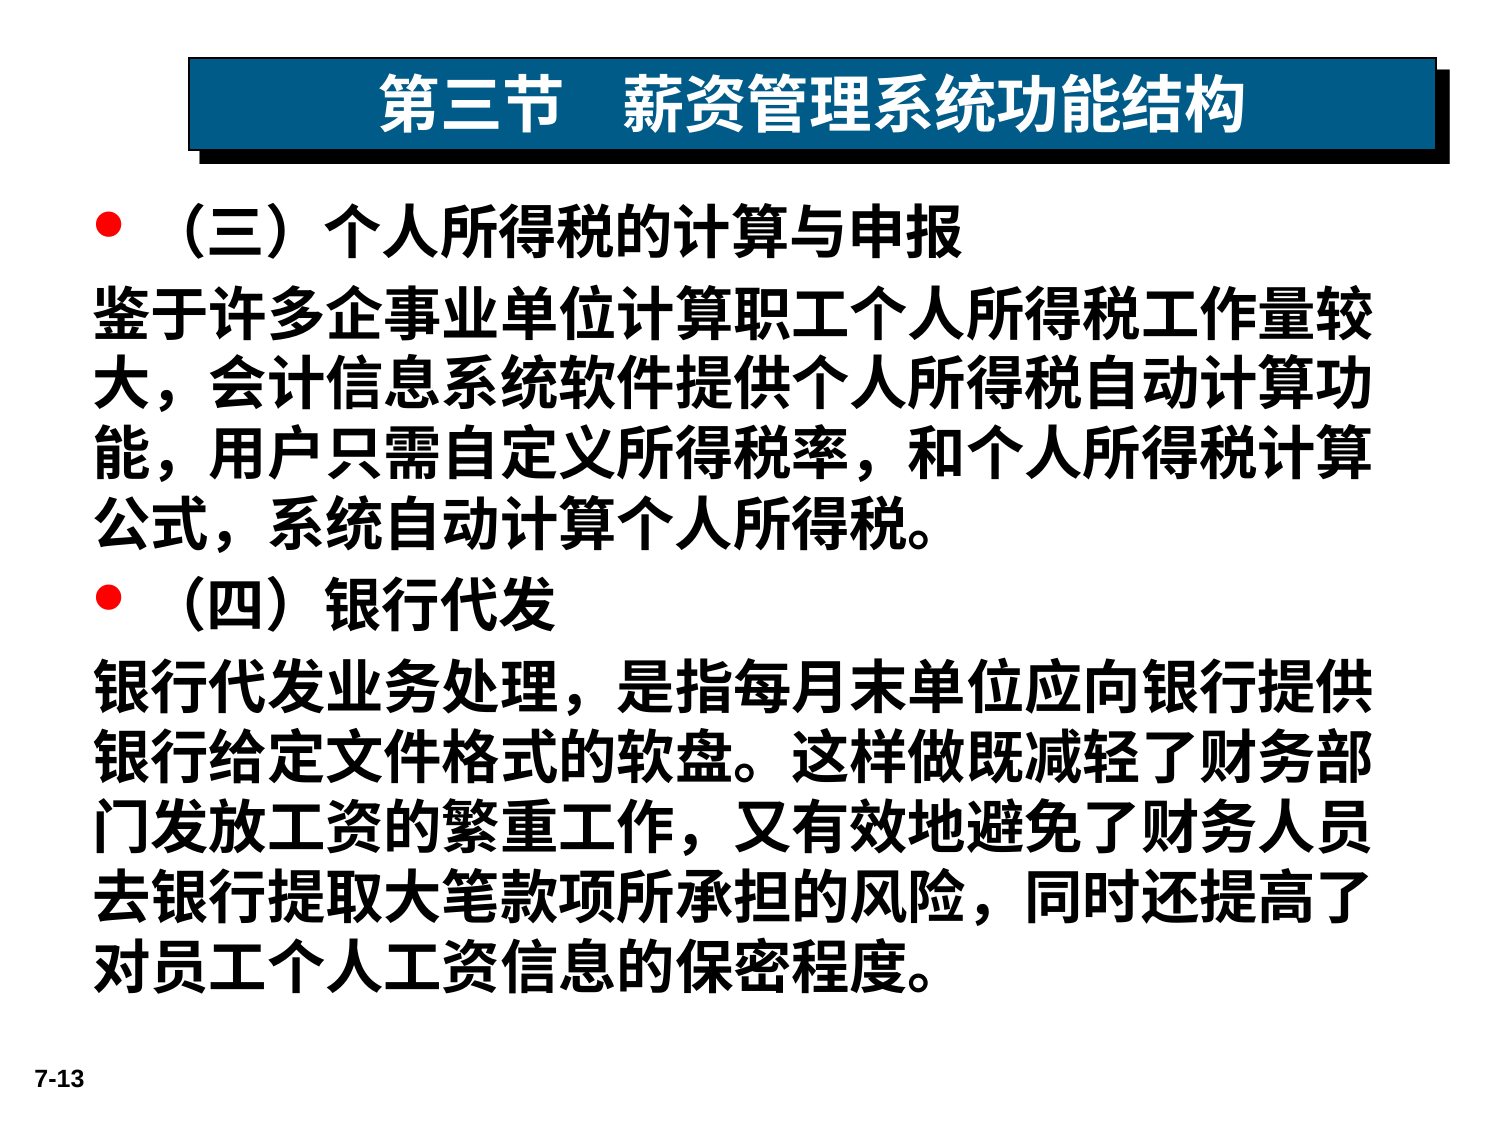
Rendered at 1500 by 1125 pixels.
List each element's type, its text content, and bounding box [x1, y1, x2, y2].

list （三）个人所得税的计算与申报 鉴于许多企事业单位计算职工个人所得税工作量较大，会计信息系统软件提供个人所得税自动计算功能，用户只需自定义所得税率，和个人所得税计算公式，系统自动计算个人所得税。 （四）银行代发 银行代发业务处理，是指每月末单位应向银行提供银行给定文件格式的软盘。这样做既减轻了财务部门发放工资的繁重工作，又有效地避免了财务人员去银行提取大笔款项所承担的风险，同时还提高了对员工个人工资信息的保密程度。 [62, 187, 1438, 976]
title 第三节 薪资管理系统功能结构 [188, 57, 1437, 151]
